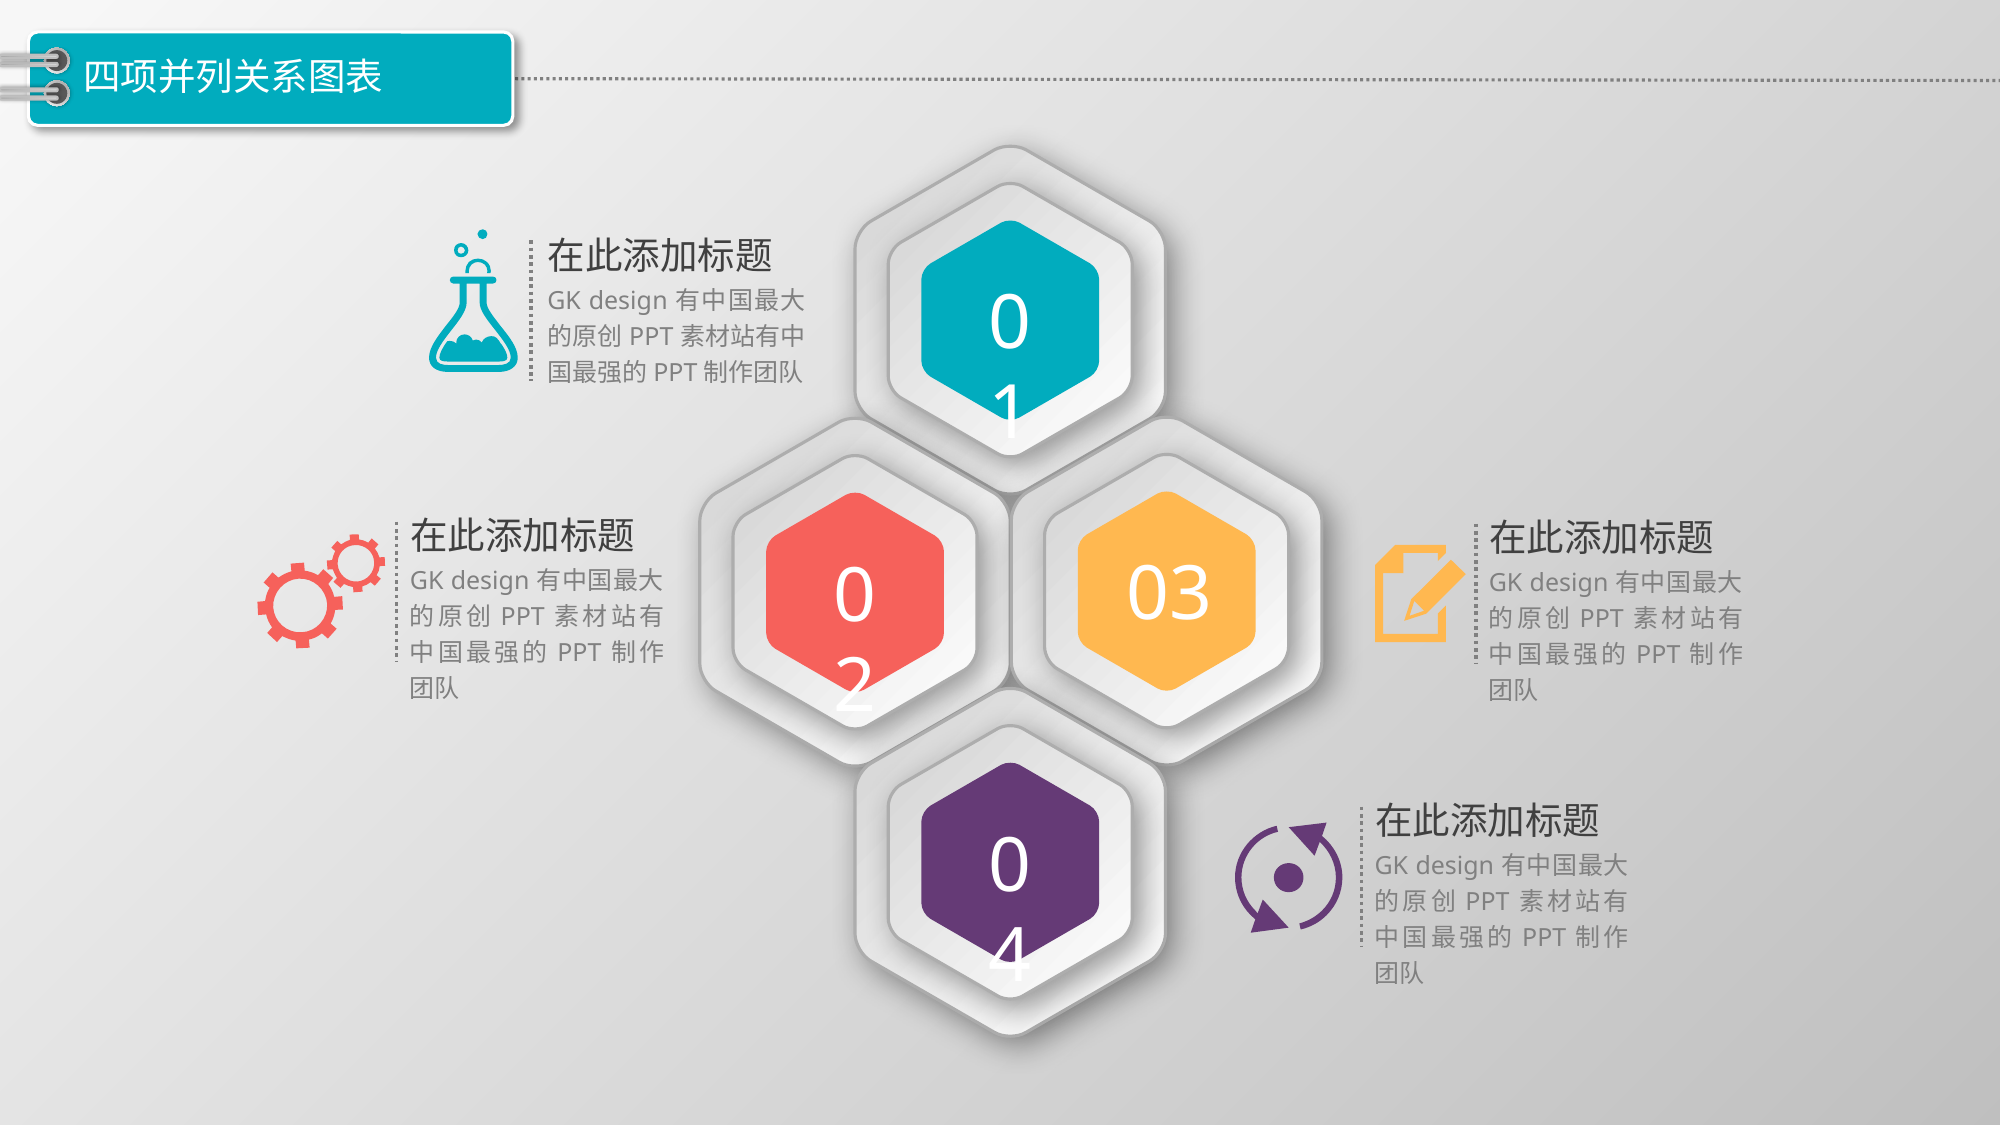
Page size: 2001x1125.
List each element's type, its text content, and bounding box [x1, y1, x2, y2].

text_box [855, 687, 1166, 1038]
text_box 在此添加标题 [395, 505, 684, 565]
text_box 在此添加标题 [1360, 790, 1648, 850]
text_box 在此添加标题 [533, 224, 821, 271]
text_box GK design有中国最大的原创PPT素材站有中国最强的PPT制作团队 [395, 551, 680, 710]
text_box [699, 417, 1011, 768]
text_box [465, 258, 491, 274]
text_box [257, 562, 343, 649]
text_box GK design有中国最大的原创PPT素材站有中国最强的PPT制作团队 [1359, 836, 1644, 995]
title 四项并列关系图表 [68, 33, 569, 124]
text_box [429, 276, 518, 372]
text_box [1375, 544, 1466, 643]
text_box GK design有中国最大的原创PPT素材站有中国最强的PPT制作团队 [1474, 553, 1758, 712]
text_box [1011, 415, 1322, 767]
text_box GK design有中国最大的原创PPT素材站有中国最强的PPT制作团队 [532, 271, 821, 394]
text_box 在此添加标题 [1474, 506, 1763, 567]
text_box [1235, 825, 1289, 933]
text_box [454, 243, 469, 258]
text_box [1288, 822, 1343, 930]
text_box [1273, 863, 1304, 893]
text_box [477, 229, 488, 240]
text_box [326, 534, 386, 593]
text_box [855, 145, 1166, 417]
